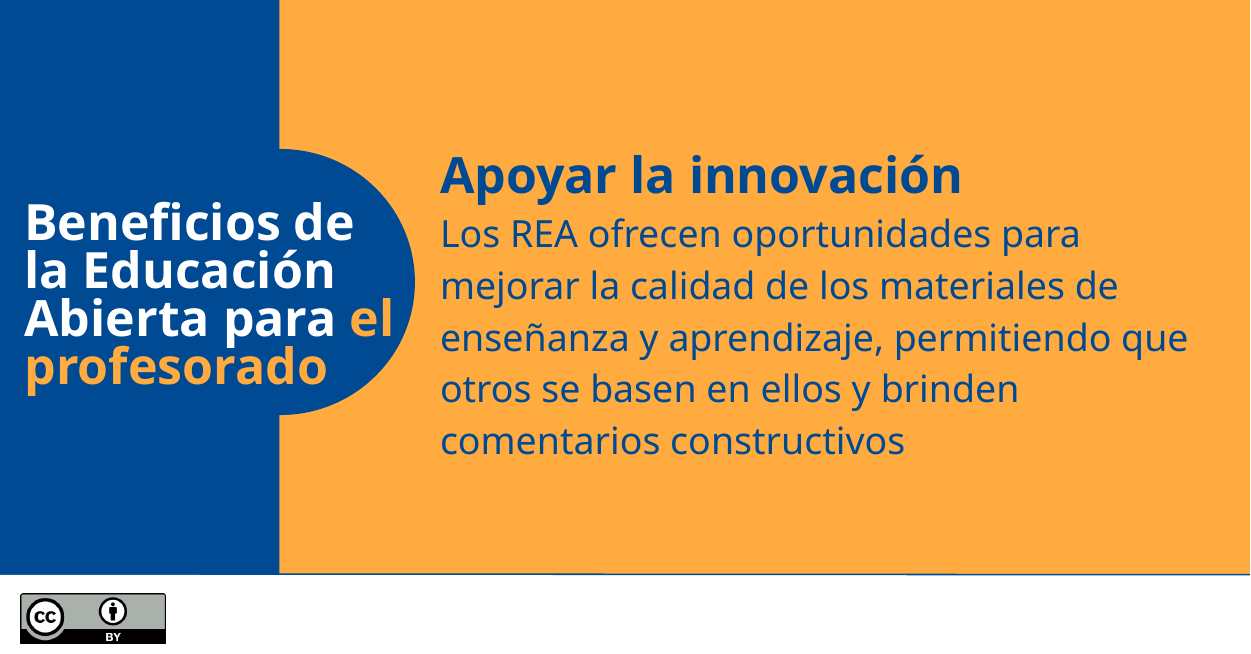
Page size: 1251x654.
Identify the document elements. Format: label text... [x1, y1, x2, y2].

text_box [0, 582, 1250, 654]
text_box [0, 0, 280, 573]
picture [20, 592, 166, 645]
text_box [240, 409, 321, 416]
text_box [187, 148, 374, 186]
text_box Apoyar la innovación Los REA ofrecen oportunidades para mejorar la calidad de los materiales de enseñanza y aprendizaje, permitiendo que otros se basen en ellos y brinden comentarios constructivos [424, 119, 1223, 478]
text_box Beneficios de la Educación Abierta para el profesorado [9, 186, 420, 409]
